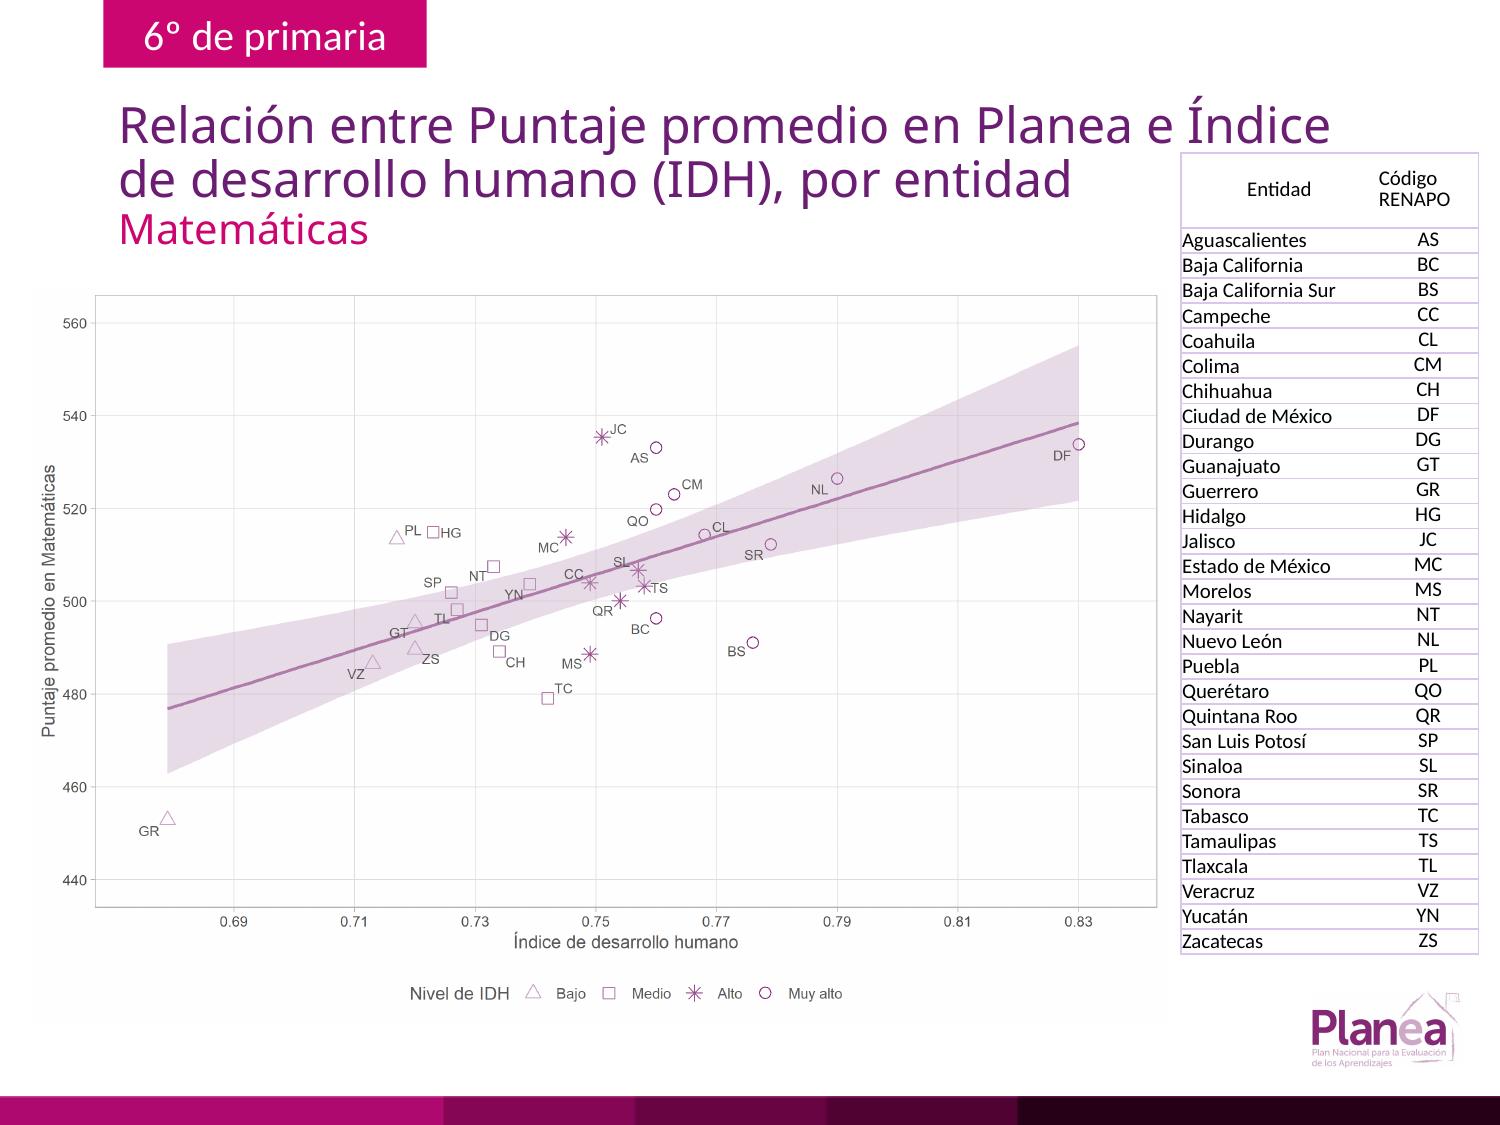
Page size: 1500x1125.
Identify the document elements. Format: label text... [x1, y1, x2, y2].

table_cell TS [1378, 830, 1478, 853]
table_cell CM [1378, 354, 1478, 377]
table_cell Tlaxcala [1182, 855, 1378, 878]
table_cell QO [1378, 680, 1478, 703]
table_cell CL [1378, 329, 1478, 352]
table_cell BC [1378, 254, 1478, 277]
table_header Entidad [1182, 154, 1378, 227]
table_cell Baja California [1182, 254, 1378, 277]
table_cell Baja California Sur [1182, 279, 1378, 302]
table_cell Sonora [1182, 780, 1378, 803]
table_cell Durango [1182, 429, 1378, 453]
table_cell Guanajuato [1182, 454, 1378, 478]
table_cell CC [1378, 304, 1478, 327]
title Relación entre Puntaje promedio en Planea e Índice de desarrollo humano (IDH), por entidad [103, 92, 1398, 195]
table_cell DG [1378, 429, 1478, 453]
picture [1312, 991, 1462, 1068]
table_cell Tabasco [1182, 805, 1378, 828]
table_cell MC [1378, 555, 1478, 578]
table_cell Campeche [1182, 304, 1378, 327]
table_cell Estado de México [1182, 555, 1378, 578]
picture [0, 1096, 1500, 1125]
table_cell Querétaro [1182, 680, 1378, 703]
table_cell Nayarit [1182, 605, 1378, 628]
table_cell Yucatán [1182, 905, 1378, 928]
table_cell SL [1378, 755, 1478, 778]
table_cell Colima [1182, 354, 1378, 377]
table_cell AS [1378, 229, 1478, 252]
table_cell DF [1378, 404, 1478, 428]
table_cell Chihuahua [1182, 379, 1378, 403]
table_cell Puebla [1182, 655, 1378, 678]
table_cell TL [1378, 855, 1478, 878]
table_cell MS [1378, 580, 1478, 603]
table_cell Ciudad de México [1182, 404, 1378, 428]
table_cell YN [1378, 905, 1478, 928]
table_cell QR [1378, 705, 1478, 728]
table_cell Sinaloa [1182, 755, 1378, 778]
table_cell Aguascalientes [1182, 229, 1378, 252]
table_cell Jalisco [1182, 529, 1378, 553]
table_cell Guerrero [1182, 479, 1378, 503]
table_cell Quintana Roo [1182, 705, 1378, 728]
table_cell BS [1378, 279, 1478, 302]
table_cell San Luis Potosí [1182, 730, 1378, 753]
table_cell Veracruz [1182, 880, 1378, 903]
table_cell SP [1378, 730, 1478, 753]
table_cell TC [1378, 805, 1478, 828]
list Matemáticas [103, 195, 1180, 261]
table_cell PL [1378, 655, 1478, 678]
table_cell HG [1378, 504, 1478, 528]
table_cell SR [1378, 780, 1478, 803]
table_cell NL [1378, 630, 1478, 653]
table_cell GR [1378, 479, 1478, 503]
table_cell NT [1378, 605, 1478, 628]
table_cell JC [1378, 529, 1478, 553]
table_cell Hidalgo [1182, 504, 1378, 528]
table_header Código RENAPO [1378, 154, 1478, 227]
table_cell Zacatecas [1182, 930, 1378, 953]
table_cell Tamaulipas [1182, 830, 1378, 853]
table_cell CH [1378, 379, 1478, 403]
table_cell Morelos [1182, 580, 1378, 603]
table_cell Coahuila [1182, 329, 1378, 352]
table_cell GT [1378, 454, 1478, 478]
picture [32, 286, 1166, 1025]
table_cell Nuevo León [1182, 630, 1378, 653]
table_cell VZ [1378, 880, 1478, 903]
table_cell ZS [1378, 930, 1478, 953]
